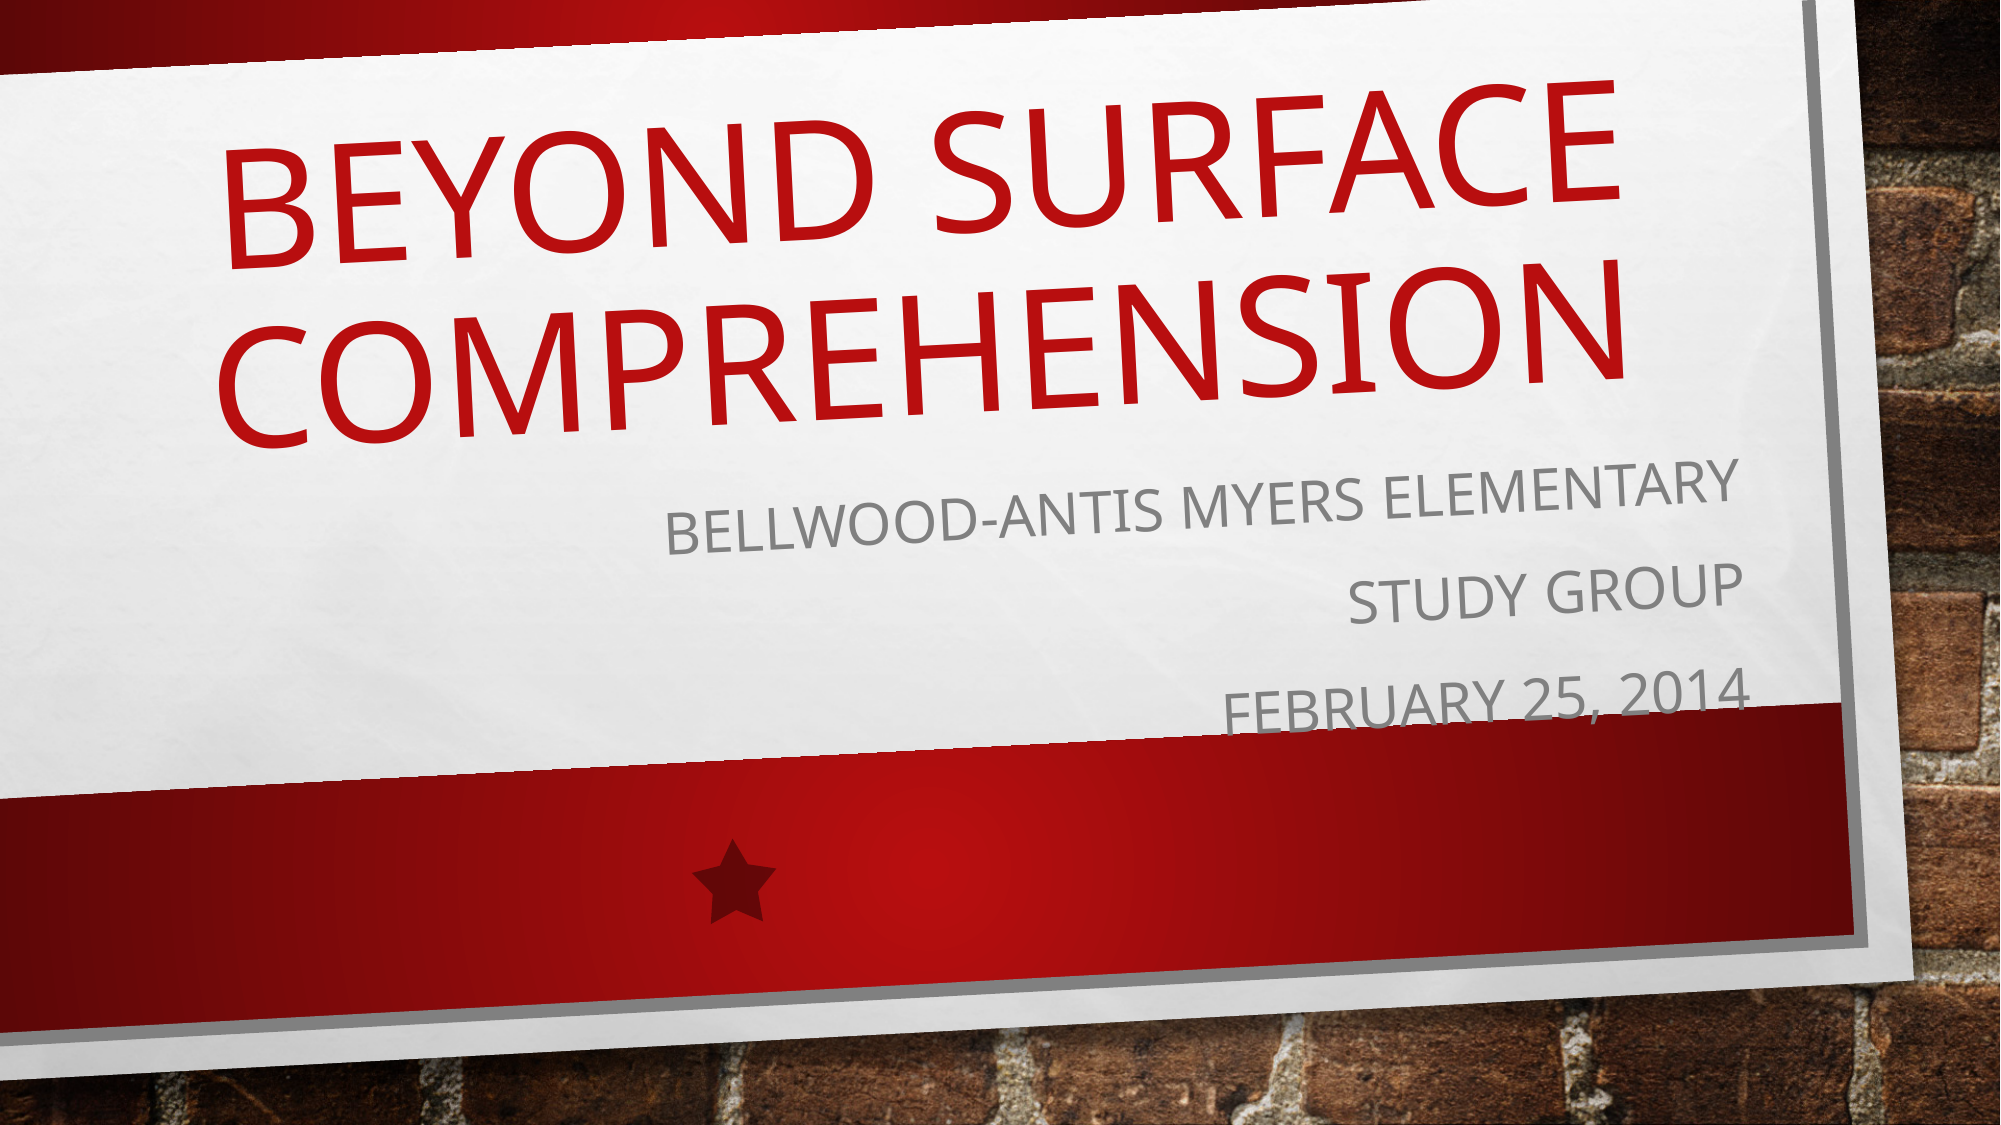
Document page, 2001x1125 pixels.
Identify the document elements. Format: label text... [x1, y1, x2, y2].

title Beyond Surface Comprehension [43, 0, 1658, 502]
picture [0, 0, 2000, 1125]
subtitle Bellwood-Antis Myers Elementary Study Group February 25, 2014 [169, 418, 1763, 707]
